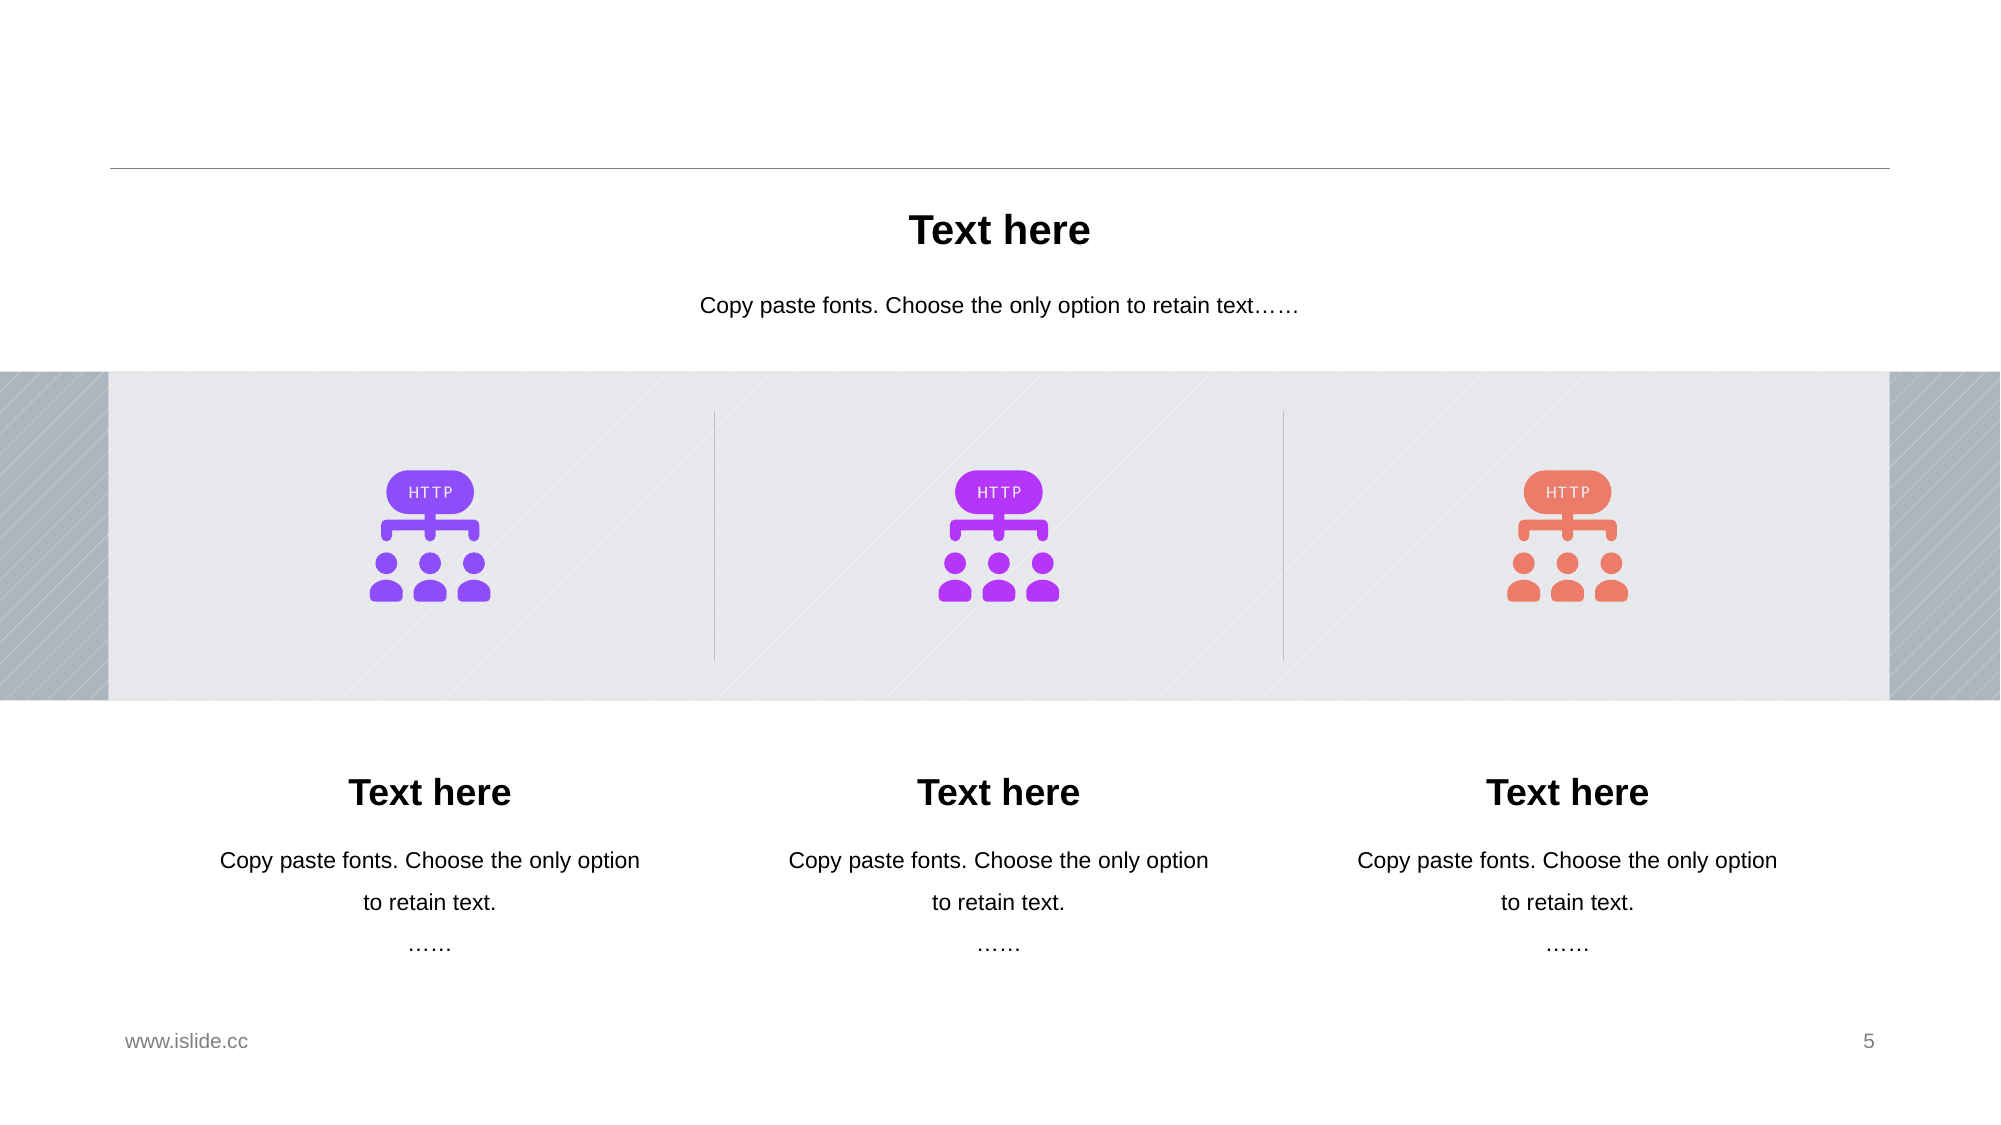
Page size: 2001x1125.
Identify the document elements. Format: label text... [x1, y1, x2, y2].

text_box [0, 185, 2000, 969]
footer www.islide.cc [109, 1023, 790, 1058]
slide_number 5 [1412, 1023, 1890, 1058]
